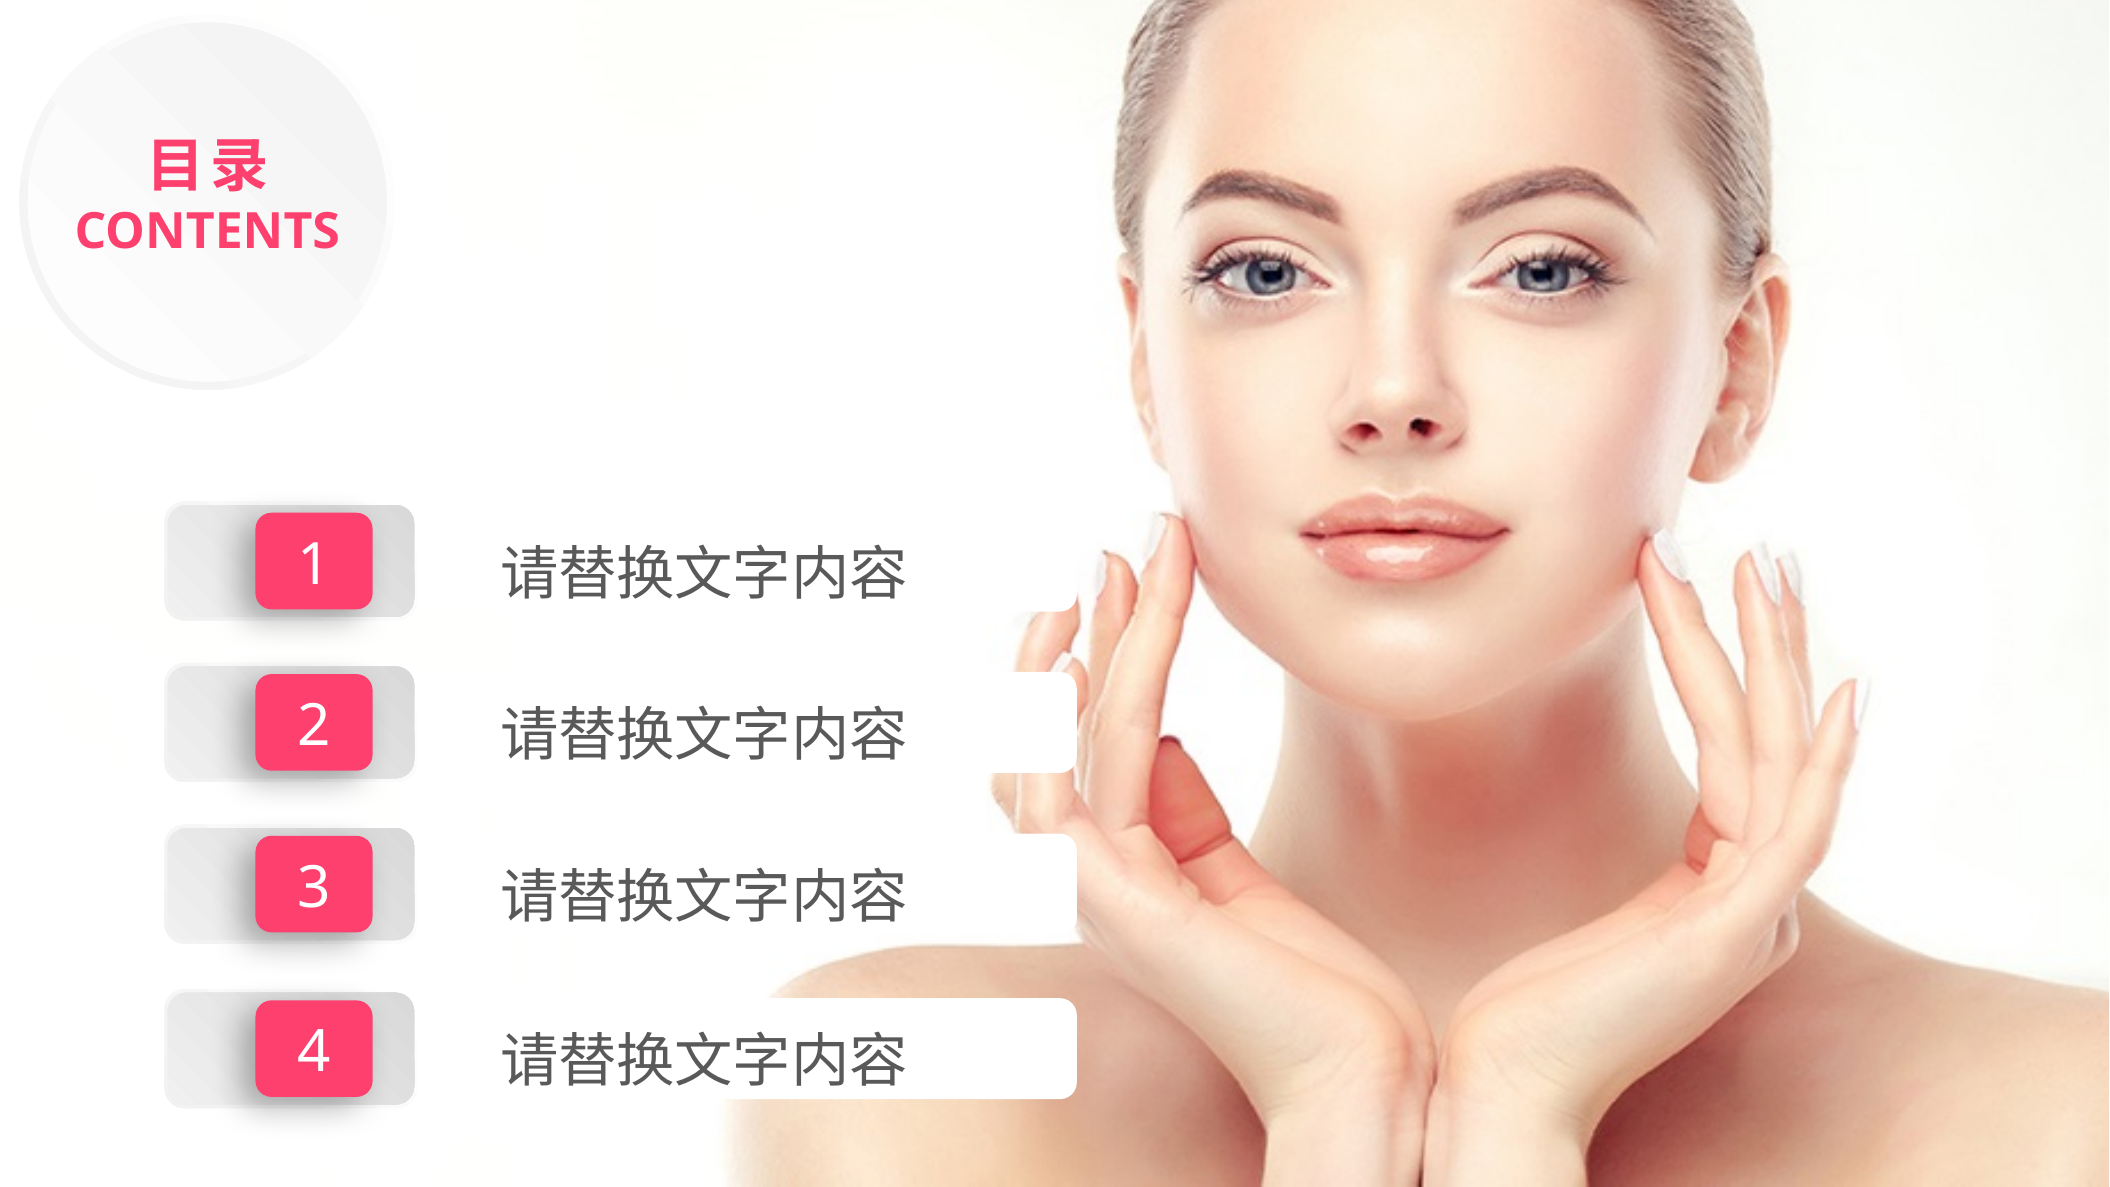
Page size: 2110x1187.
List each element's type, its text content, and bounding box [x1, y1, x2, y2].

text_box [0, 0, 2110, 1187]
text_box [164, 824, 418, 944]
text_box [164, 989, 418, 1109]
text_box [418, 670, 1078, 775]
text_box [164, 662, 418, 782]
text_box 请替换文字内容 [485, 514, 923, 614]
text_box 请替换文字内容 [485, 676, 923, 775]
text_box [418, 509, 1078, 613]
text_box [418, 832, 1078, 936]
text_box [418, 997, 1078, 1101]
text_box 请替换文字内容 [485, 837, 923, 937]
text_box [164, 501, 418, 621]
text_box 请替换文字内容 [485, 1002, 923, 1101]
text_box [19, 14, 395, 390]
